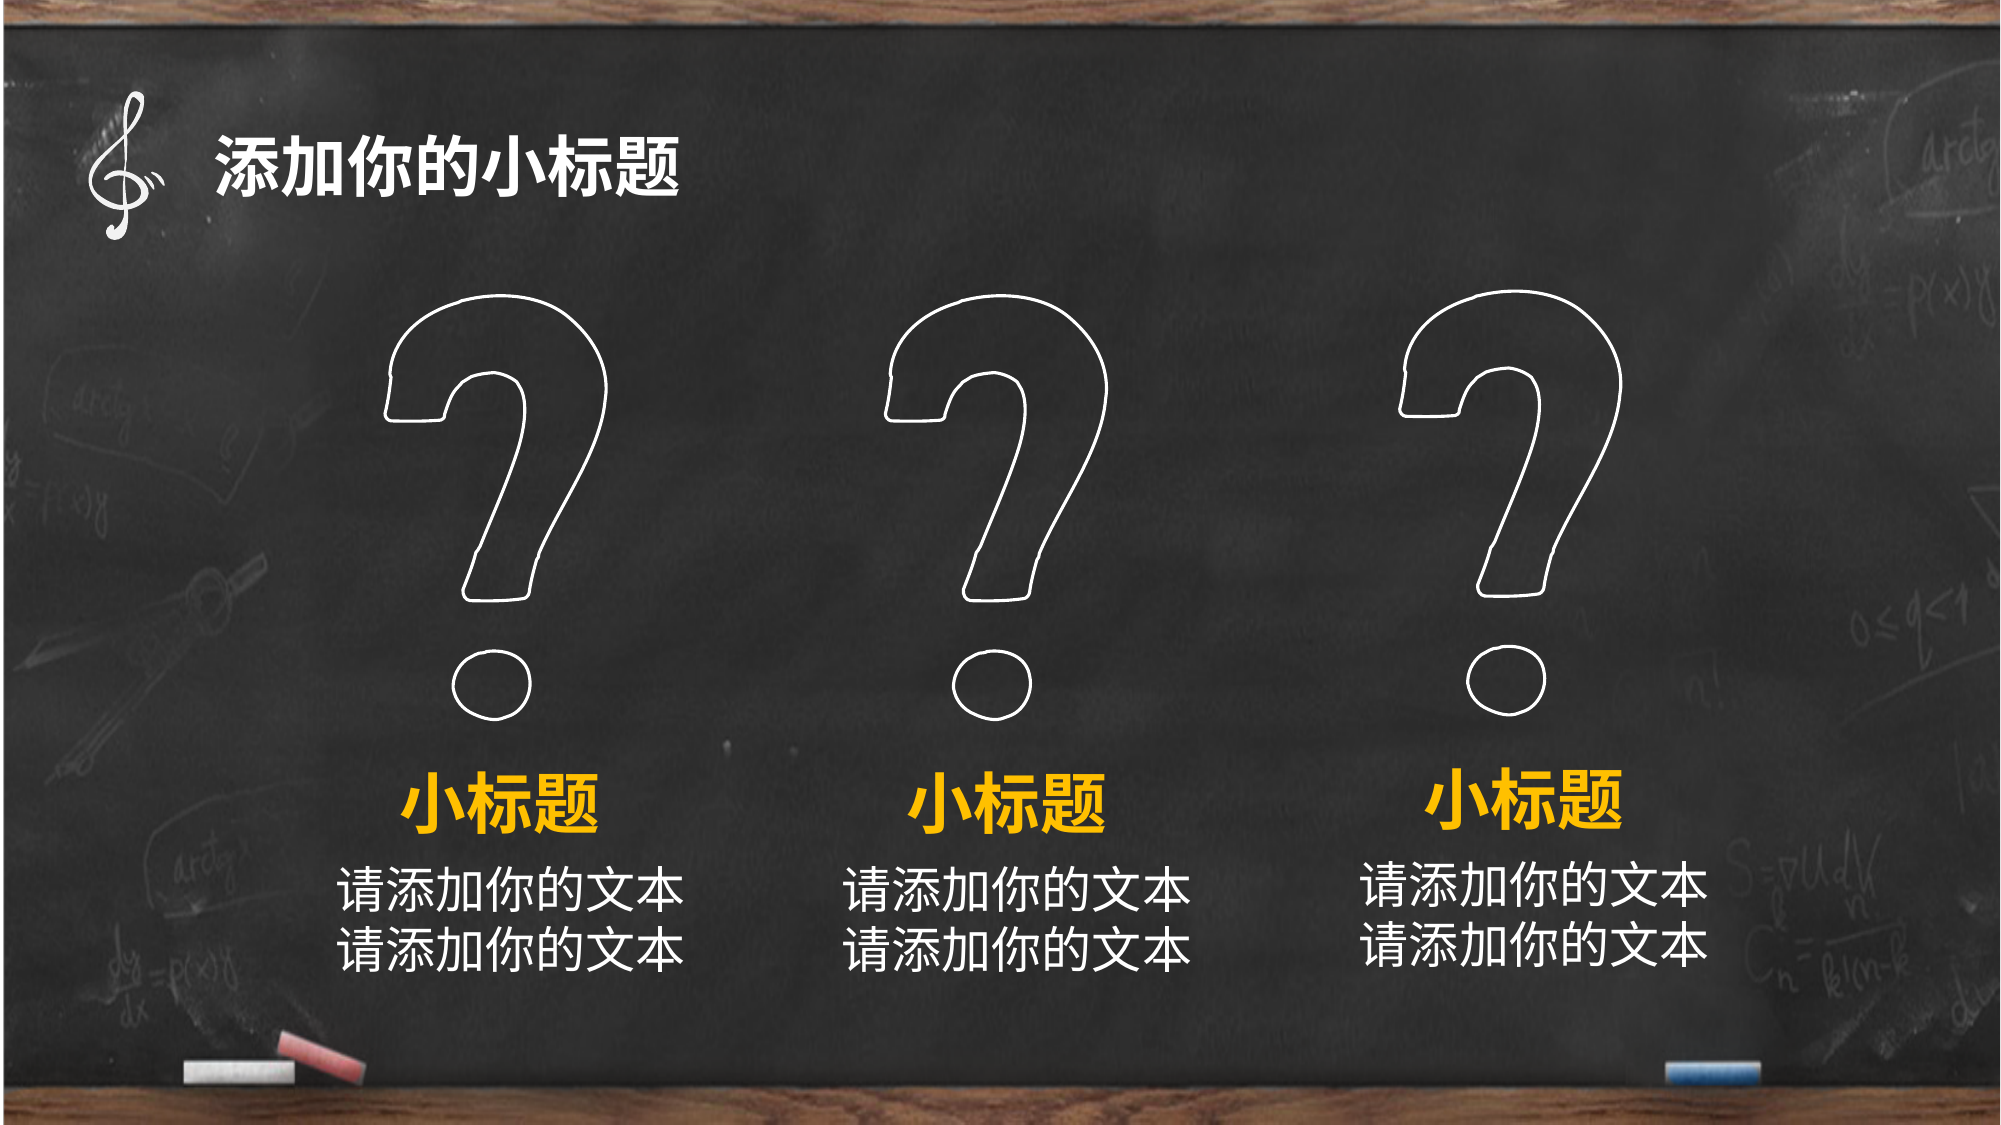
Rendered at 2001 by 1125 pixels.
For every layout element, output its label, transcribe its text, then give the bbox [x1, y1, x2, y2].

text_box 小标题 [892, 754, 1148, 850]
text_box 小标题 [1408, 750, 1665, 845]
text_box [875, 290, 1094, 719]
text_box 请添加你的文本请添加你的文本 [320, 850, 716, 986]
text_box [1389, 285, 1609, 715]
text_box 请添加你的文本请添加你的文本 [1344, 845, 1740, 981]
text_box 请添加你的文本请添加你的文本 [827, 850, 1223, 986]
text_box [85, 90, 169, 242]
text_box 添加你的小标题 [214, 124, 682, 205]
text_box 小标题 [385, 754, 641, 850]
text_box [374, 290, 594, 719]
picture [0, 0, 2001, 1125]
